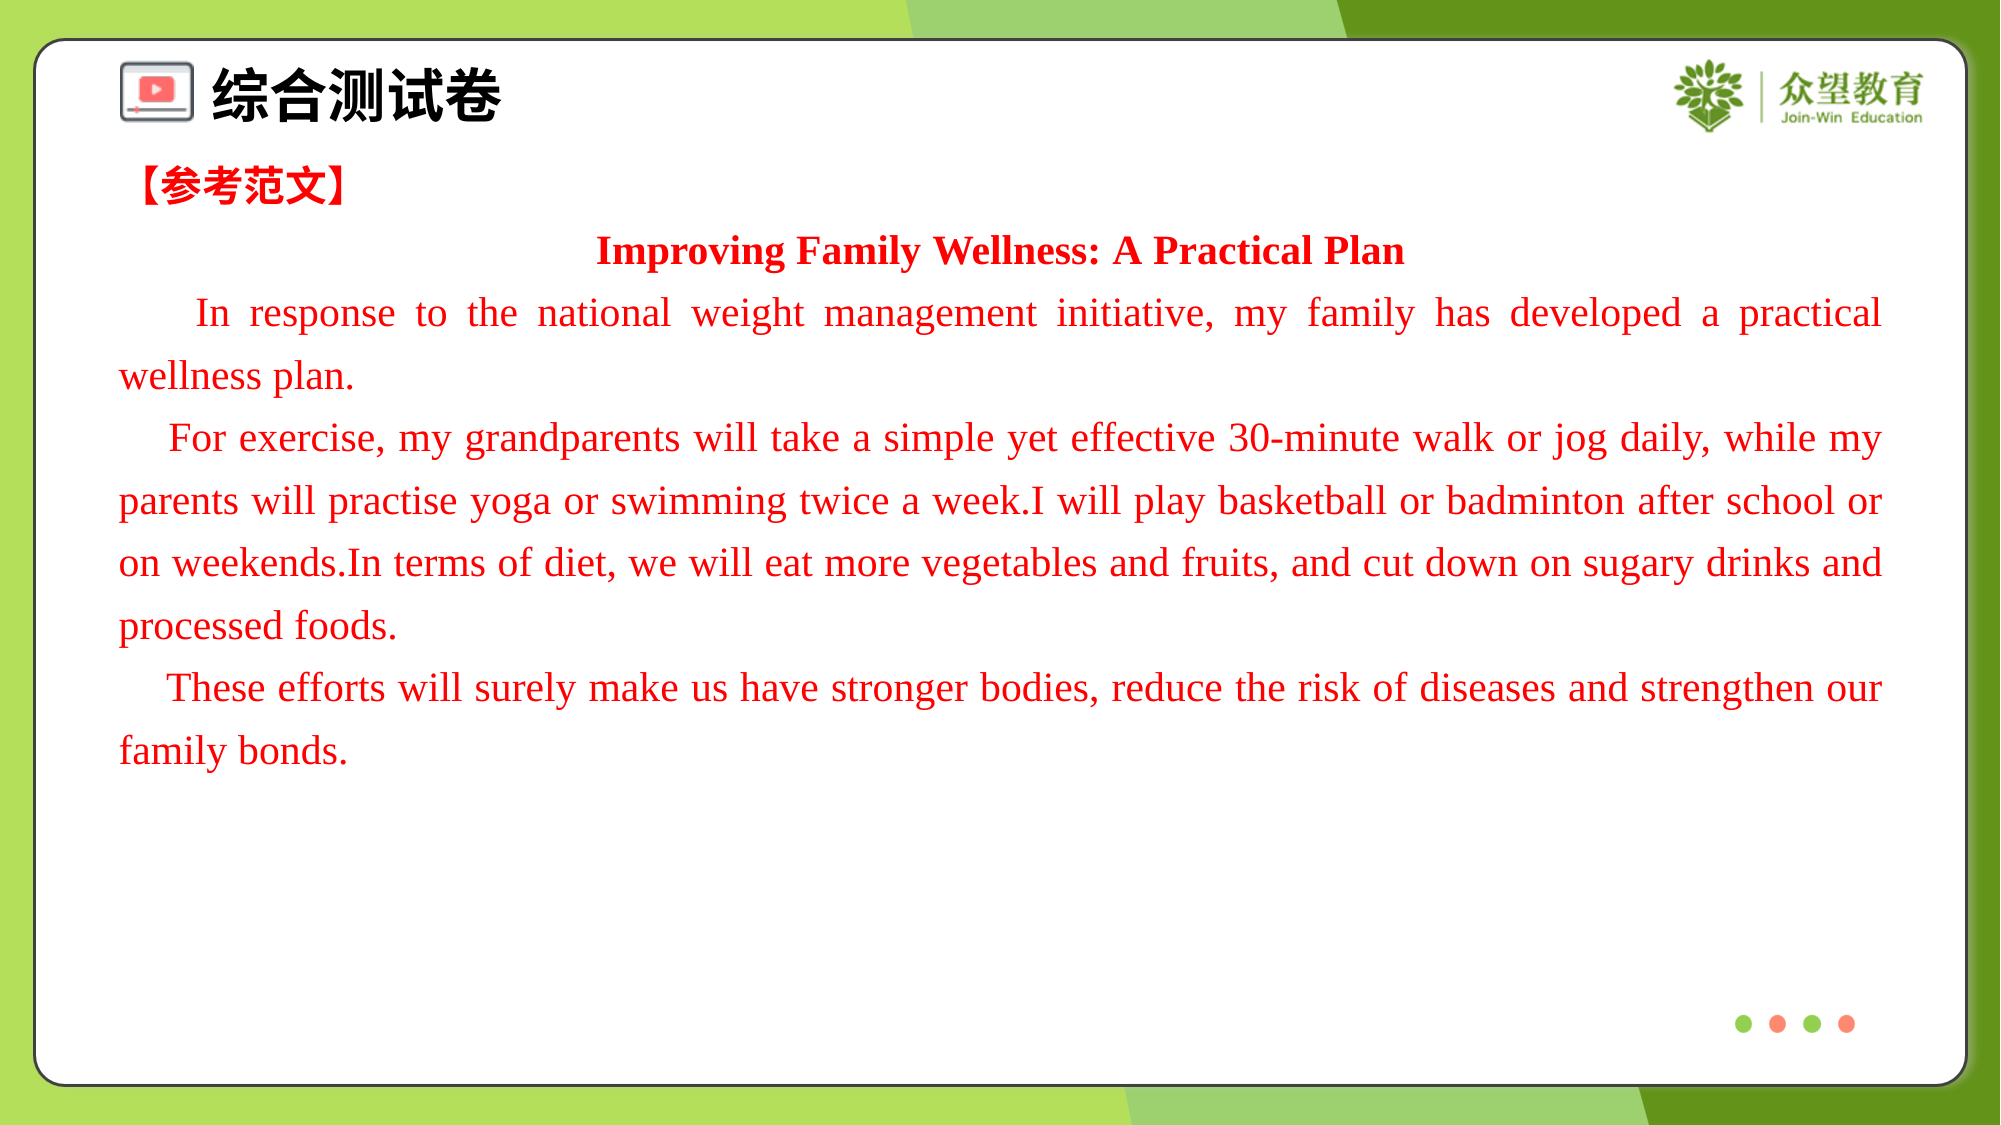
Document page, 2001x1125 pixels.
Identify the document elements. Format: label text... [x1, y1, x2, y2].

text_box 【参考范文】 Improving Family Wellness: A Practical Plan In response to the national weight management initiative, my family has developed a practical wellness plan. For exercise, my grandparents will take a simple yet effective 30-minute walk or jog daily, while my parents will practise yoga or swimming twice a week.I will play basketball or badminton after school or on weekends.In terms of diet, we will eat more vegetables and fruits, and cut down on sugary drinks and processed foods. These efforts will surely make us have stronger bodies, reduce the risk of diseases and strengthen our family bonds. [118, 147, 1883, 768]
picture [0, 0, 2000, 1125]
